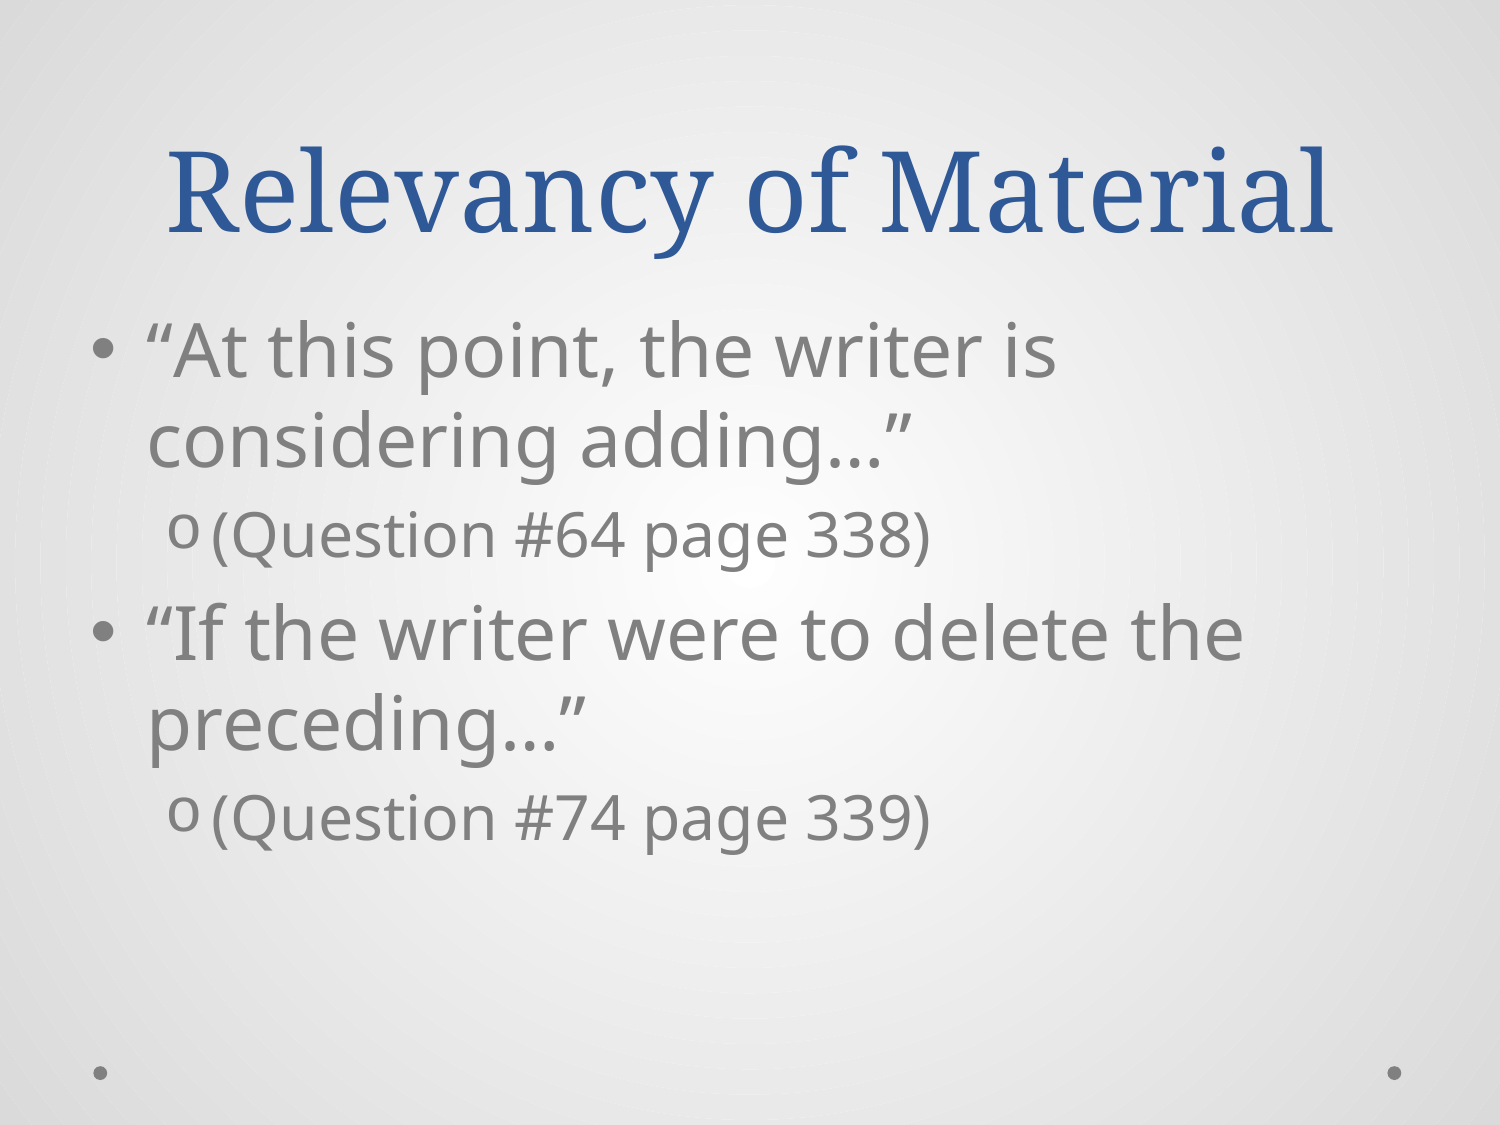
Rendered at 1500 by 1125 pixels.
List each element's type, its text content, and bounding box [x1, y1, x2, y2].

title Relevancy of Material [75, 0, 1425, 263]
list “At this point, the writer is considering adding…” (Question #64 page 338) “If the writer were to delete the preceding…” (Question #74 page 339) [75, 295, 1425, 1038]
